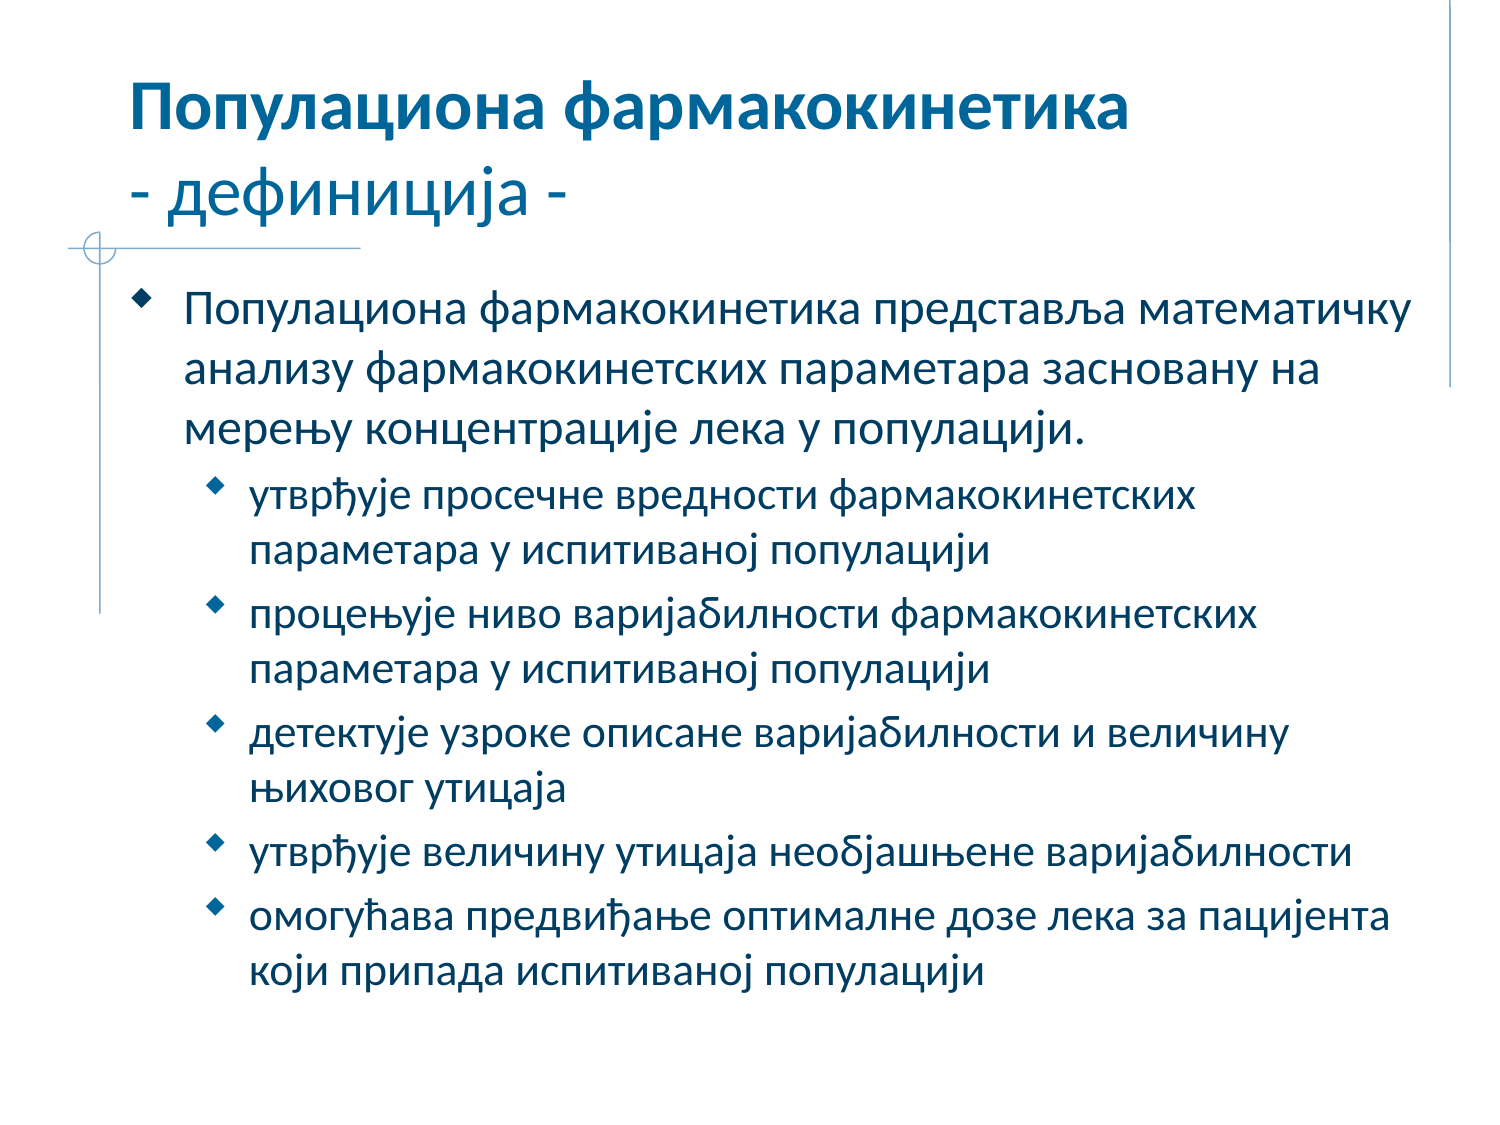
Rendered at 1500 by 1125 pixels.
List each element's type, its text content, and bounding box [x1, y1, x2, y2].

list Популациона фармакокинетика представља математичку анализу фармакокинетских параметара засновану на мерењу концентрације лека у популацији. утврђује просечне вредности фармакокинетских параметара у испитиваној популацији процењује ниво варијабилности фармакокинетских параметара у испитиваној популацији детектује узроке описане варијабилности и величину њиховог утицаја утврђује величину утицаја необјашњене варијабилности омогућава предвиђање оптималне дозе лека за пацијента који припада испитиваној популацији [111, 266, 1436, 1024]
title Популациона фармакокинетика - дефиниција - [113, 49, 1436, 238]
